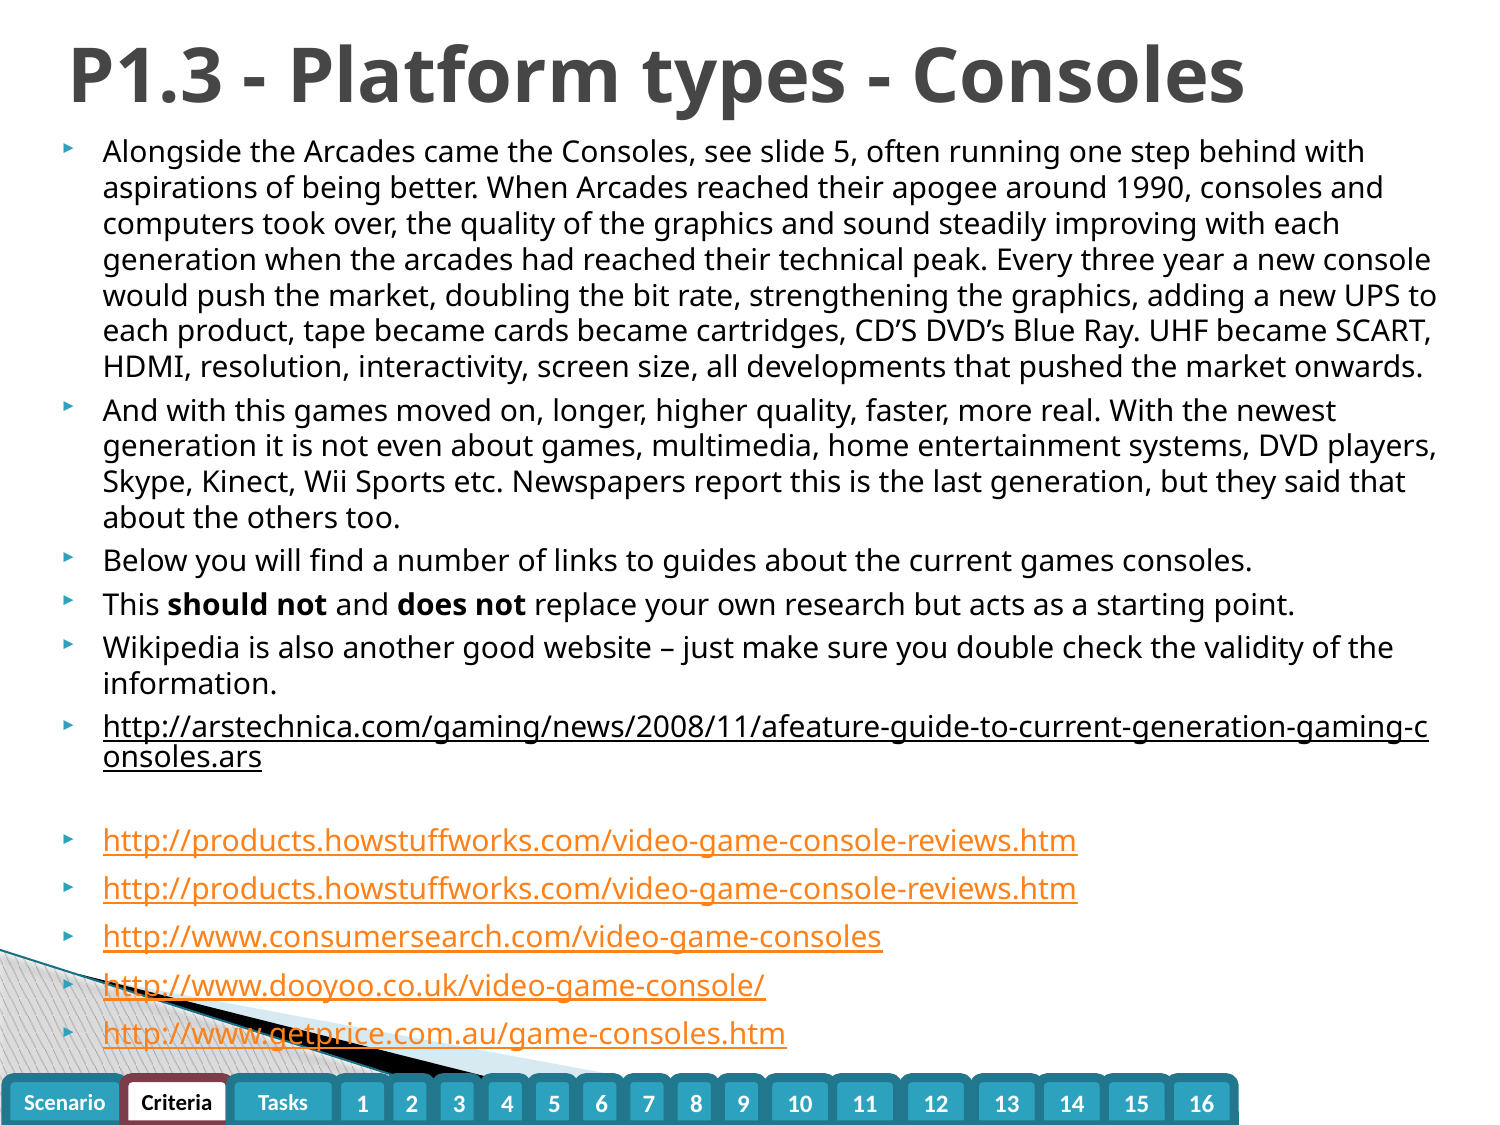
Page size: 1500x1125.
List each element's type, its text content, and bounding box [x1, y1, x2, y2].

title P1.3 - Platform types - Consoles [53, 19, 1471, 126]
list Alongside the Arcades came the Consoles, see slide 5, often running one step behind with aspirations of being better. When Arcades reached their apogee around 1990, consoles and computers took over, the quality of the graphics and sound steadily improving with each generation when the arcades had reached their technical peak. Every three year a new console would push the market, doubling the bit rate, strengthening the graphics, adding a new UPS to each product, tape became cards became cartridges, CD’S DVD’s Blue Ray. UHF became SCART, HDMI, resolution, interactivity, screen size, all developments that pushed the market onwards. And with this games moved on, longer, higher quality, faster, more real. With the newest generation it is not even about games, multimedia, home entertainment systems, DVD players, Skype, Kinect, Wii Sports etc. Newspapers report this is the last generation, but they said that about the others too. Below you will find a number of links to guides about the current games consoles. This should not and does not replace your own research but acts as a starting point. Wikipedia is also another good website – just make sure you double check the validity of the information. http://arstechnica.com/gaming/news/2008/11/afeature-guide-to-current-generation-gaming-consoles.ars http://products.howstuffworks.com/video-game-console-reviews.htm http://products.howstuffworks.com/video-game-console-reviews.htm http://www.consumersearch.com/video-game-consoles http://www.dooyoo.co.uk/video-game-console/ http://www.getprice.com.au/game-consoles.htm [29, 125, 1459, 1043]
